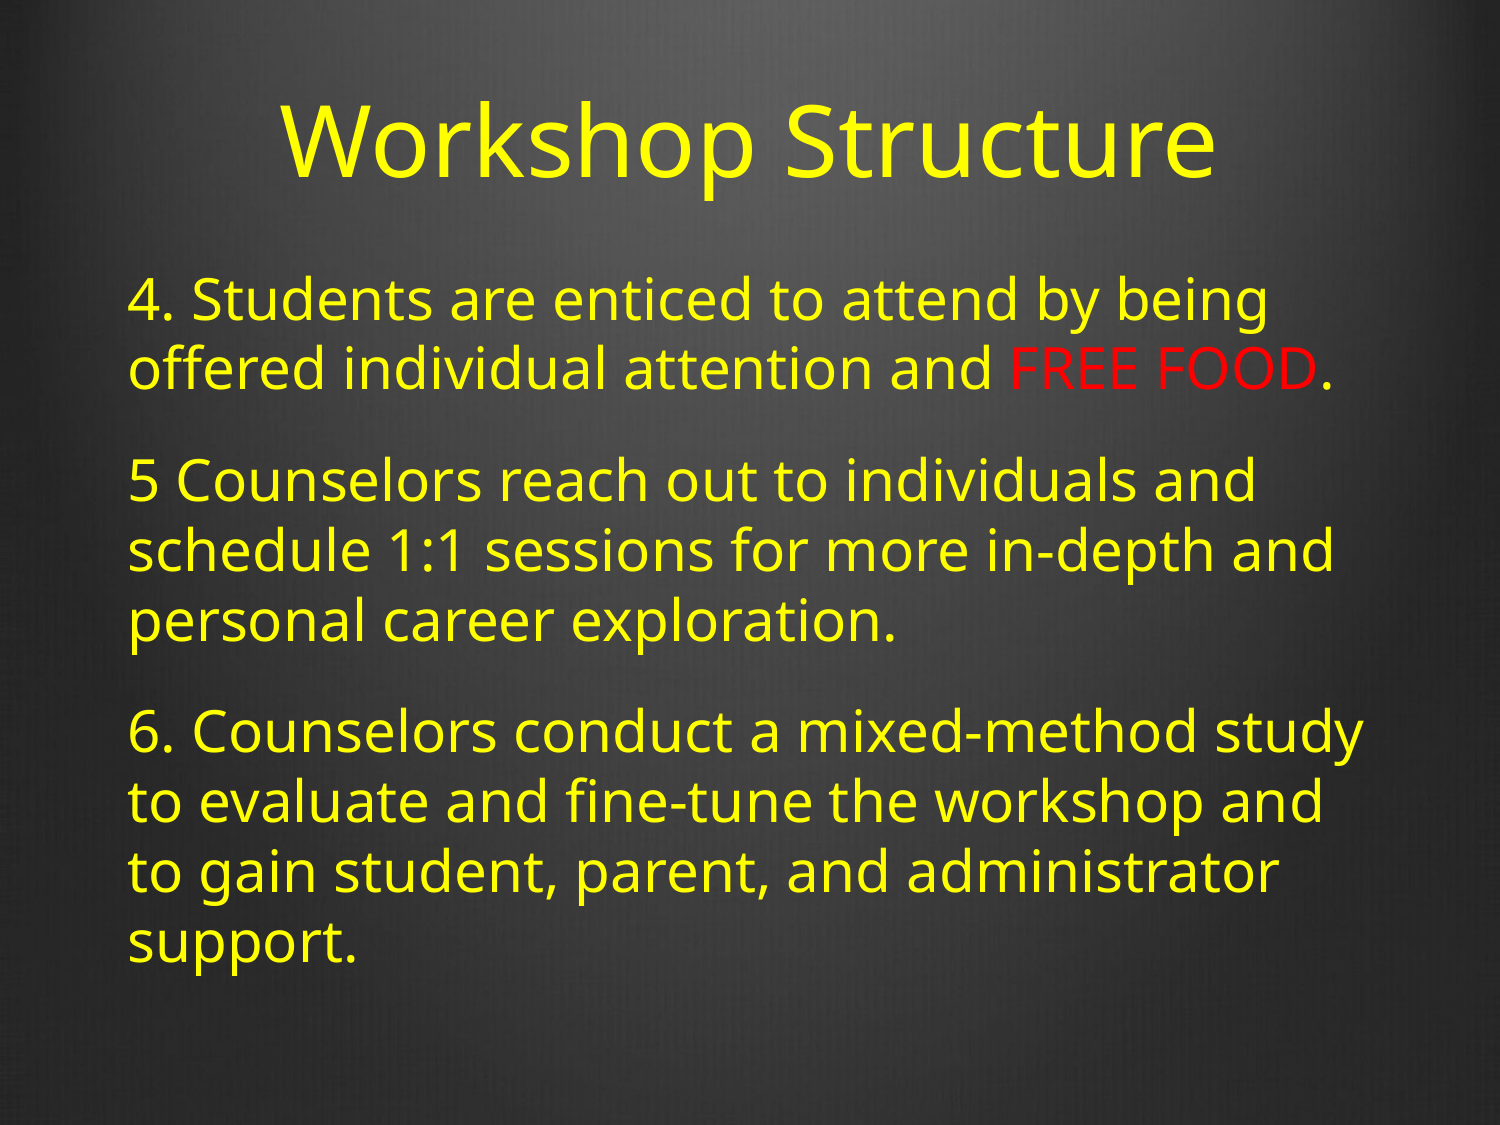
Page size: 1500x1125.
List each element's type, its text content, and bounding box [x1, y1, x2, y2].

title Workshop Structure [112, 19, 1388, 254]
list 4. Students are enticed to attend by being offered individual attention and FREE FOOD. 5 Counselors reach out to individuals and schedule 1:1 sessions for more in-depth and personal career exploration. 6. Counselors conduct a mixed-method study to evaluate and fine-tune the workshop and to gain student, parent, and administrator support. [112, 254, 1388, 1078]
